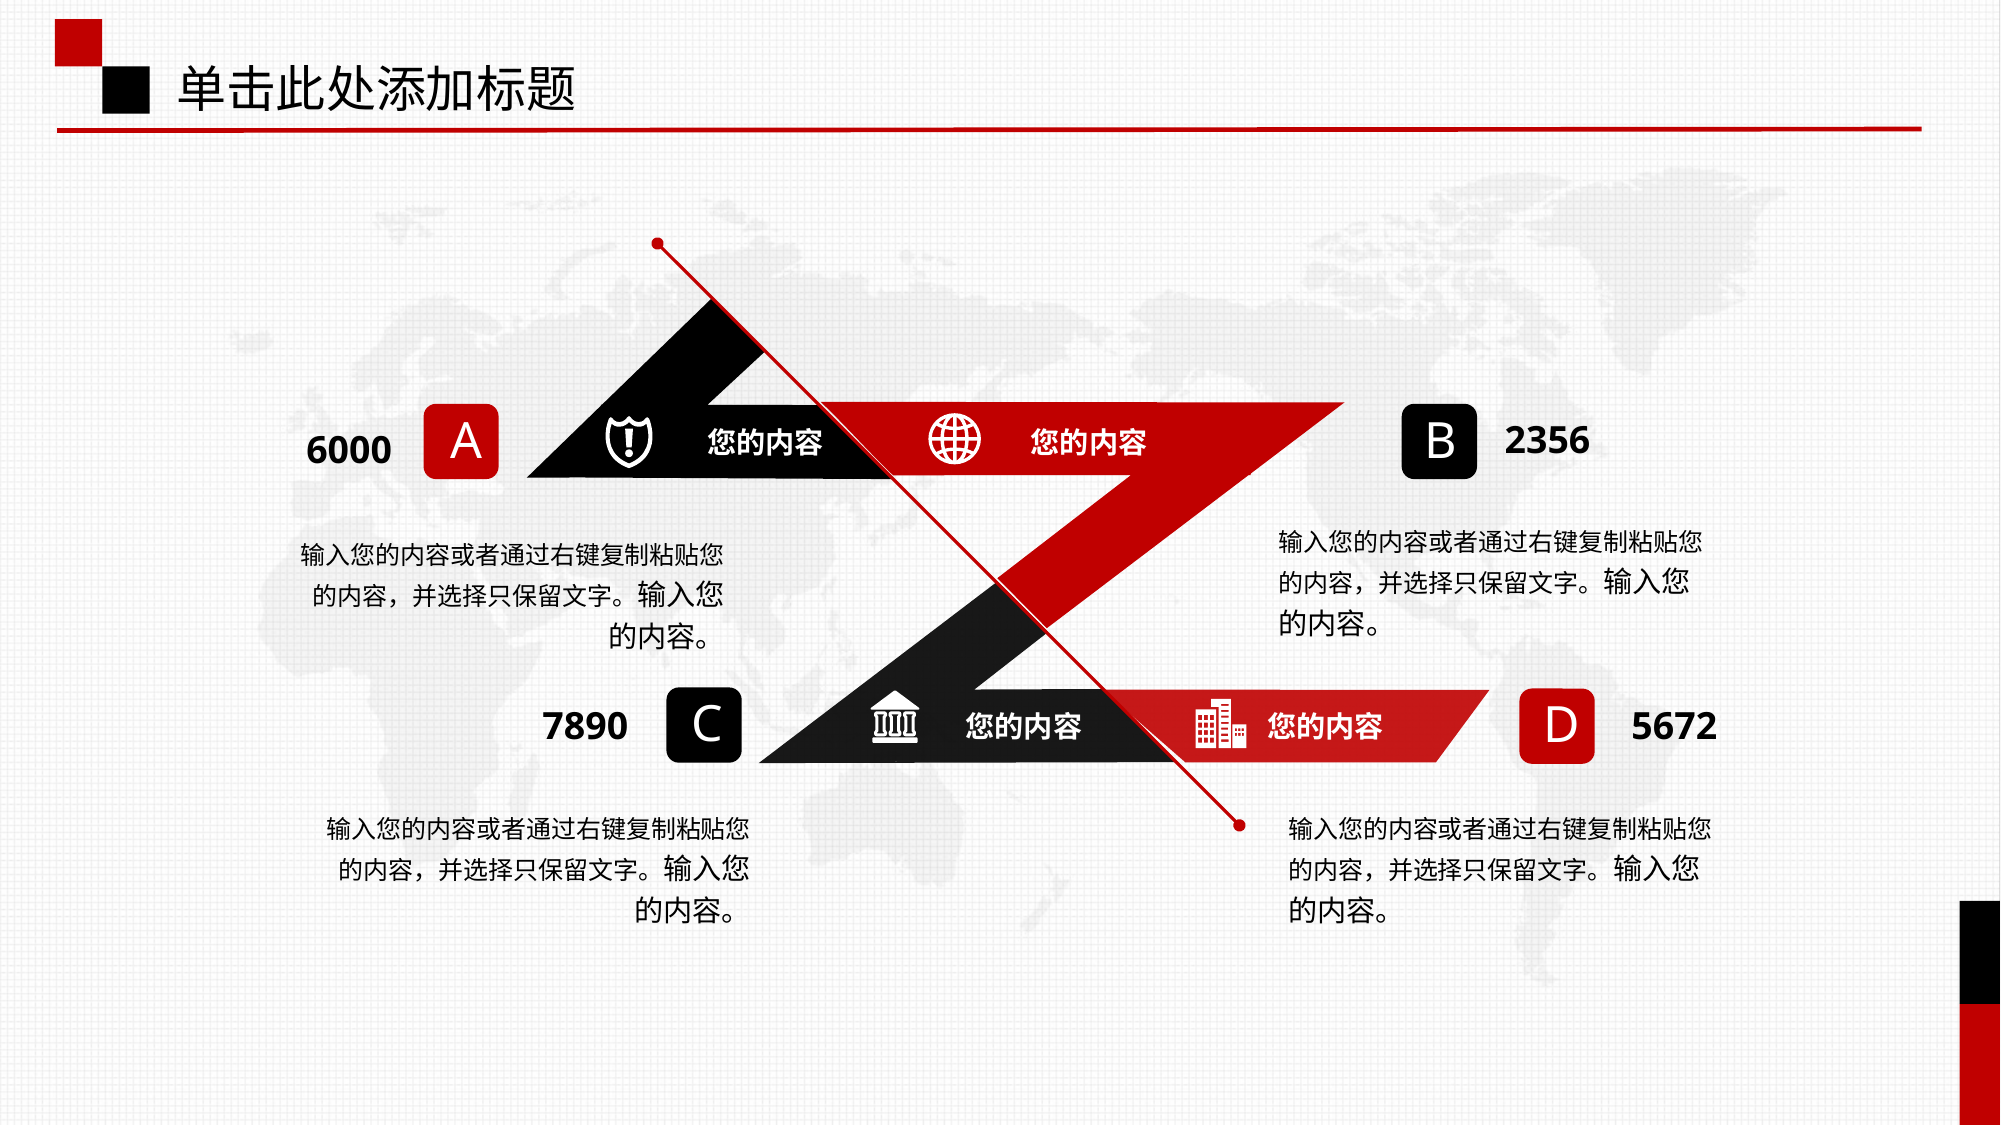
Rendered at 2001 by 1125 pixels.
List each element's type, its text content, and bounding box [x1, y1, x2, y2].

text_box [1959, 1005, 2000, 1125]
text_box 输入您的内容或者通过右键复制粘贴您的内容，并选择只保留文字。输入您的内容。 [311, 800, 766, 935]
text_box 5672 [1620, 696, 1729, 753]
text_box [1401, 400, 1478, 481]
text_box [526, 298, 657, 480]
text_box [666, 684, 742, 764]
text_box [657, 243, 1240, 826]
text_box 输入您的内容或者通过右键复制粘贴您的内容，并选择只保留文字。输入您的内容。 [1273, 800, 1729, 935]
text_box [875, 242, 1291, 563]
text_box 7890 [531, 696, 640, 753]
text_box 2356 [1493, 410, 1602, 468]
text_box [1240, 689, 1490, 763]
text_box 单击此处添加标题 [161, 50, 700, 126]
text_box [54, 18, 103, 67]
picture [0, 0, 2001, 1125]
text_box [1519, 685, 1597, 765]
text_box 输入您的内容或者通过右键复制粘贴您的内容，并选择只保留文字。输入您的内容。 [1263, 513, 1719, 648]
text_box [423, 400, 500, 481]
text_box [101, 65, 151, 115]
text_box 6000 [294, 420, 404, 477]
text_box 输入您的内容或者通过右键复制粘贴您的内容，并选择只保留文字。输入您的内容。 [285, 526, 657, 661]
text_box [1959, 900, 2000, 1005]
